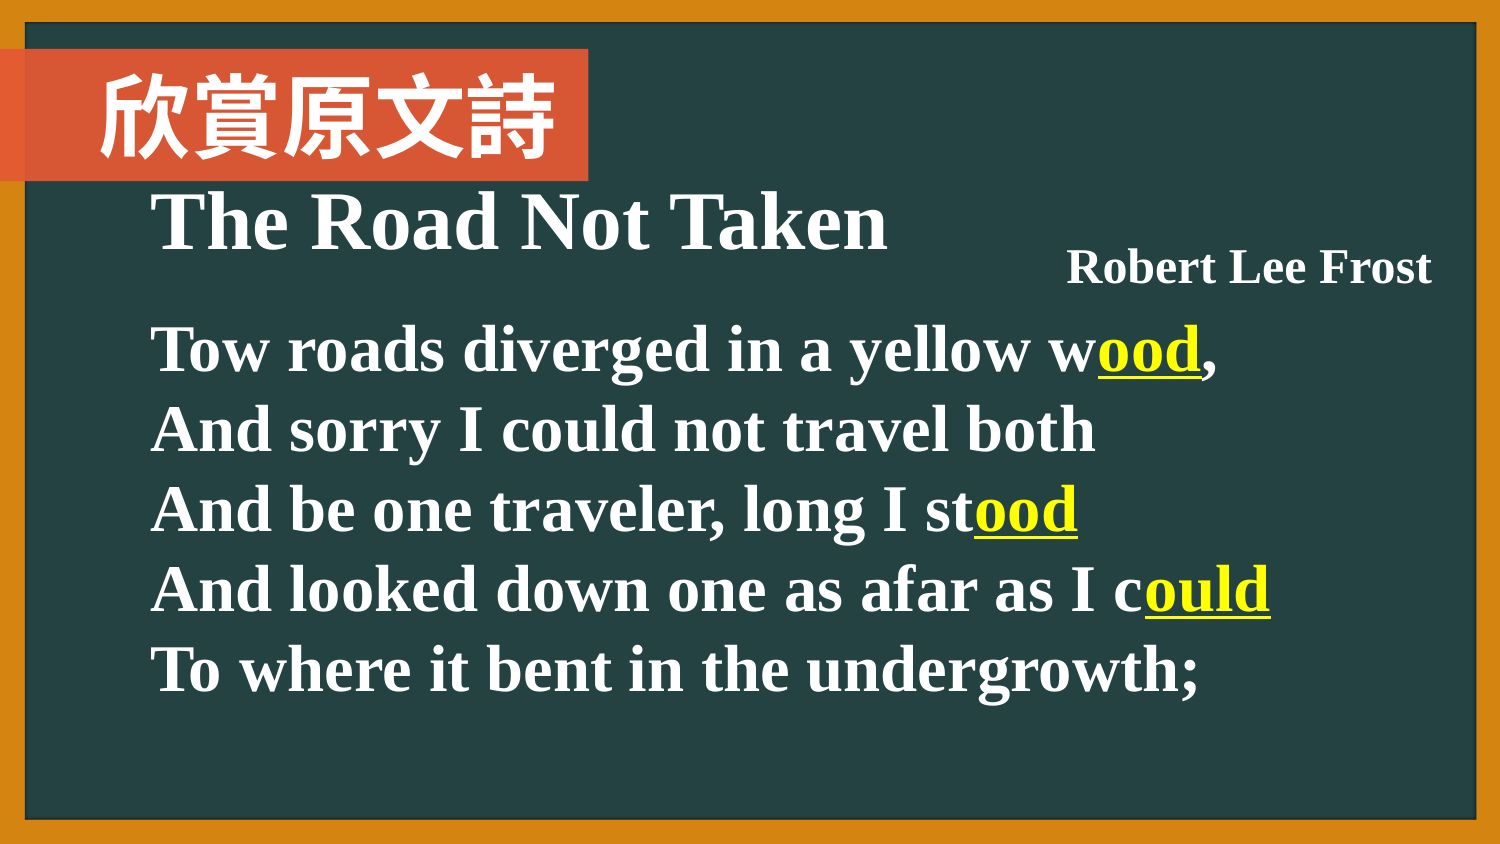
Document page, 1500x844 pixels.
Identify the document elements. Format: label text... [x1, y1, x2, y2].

text_box The Road Not Taken [136, 159, 933, 274]
text_box 欣賞原文詩 [0, 48, 589, 182]
text_box Robert Lee Frost [1001, 226, 1448, 302]
text_box Tow roads diverged in a yellow wood, And sorry I could not travel both And be one traveler, long I stood And looked down one as afar as I could To where it bent in the undergrowth; [135, 297, 1484, 713]
picture [0, 0, 1500, 844]
